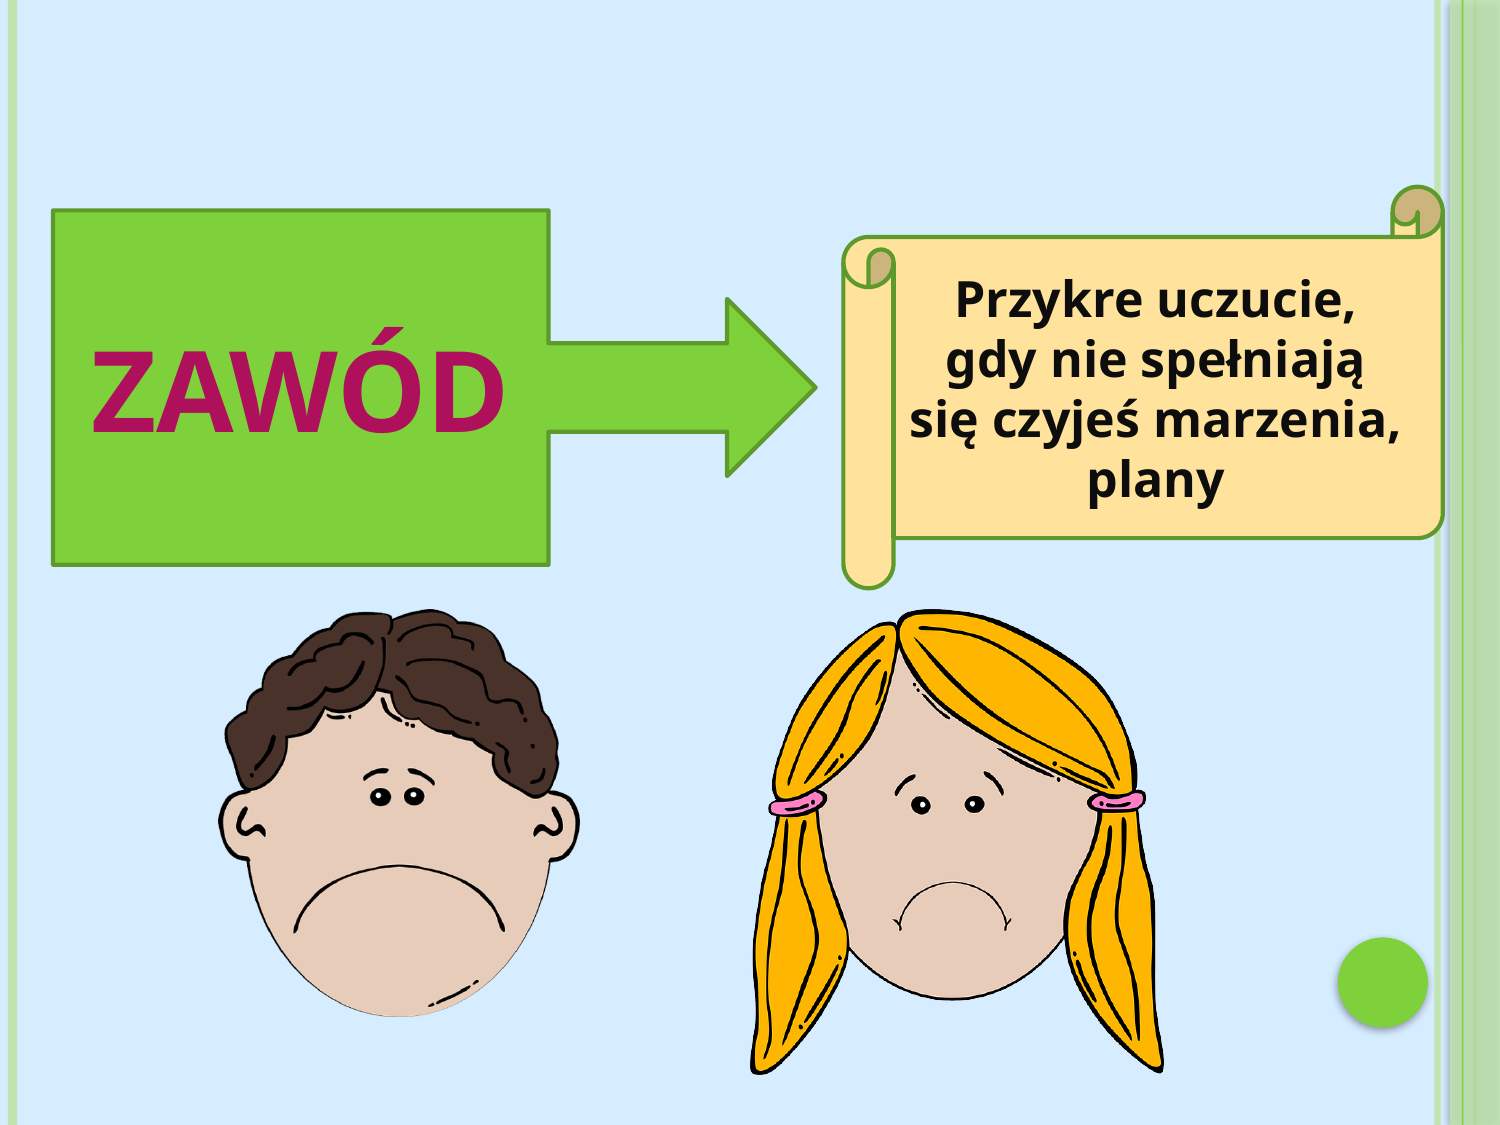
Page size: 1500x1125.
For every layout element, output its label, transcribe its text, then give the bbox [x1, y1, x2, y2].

picture [217, 609, 580, 1018]
text_box ZAWÓD [50, 208, 818, 567]
text_box Przykre uczucie, gdy nie spełniają się czyjeś marzenia, plany [841, 184, 1445, 591]
picture [749, 609, 1164, 1076]
